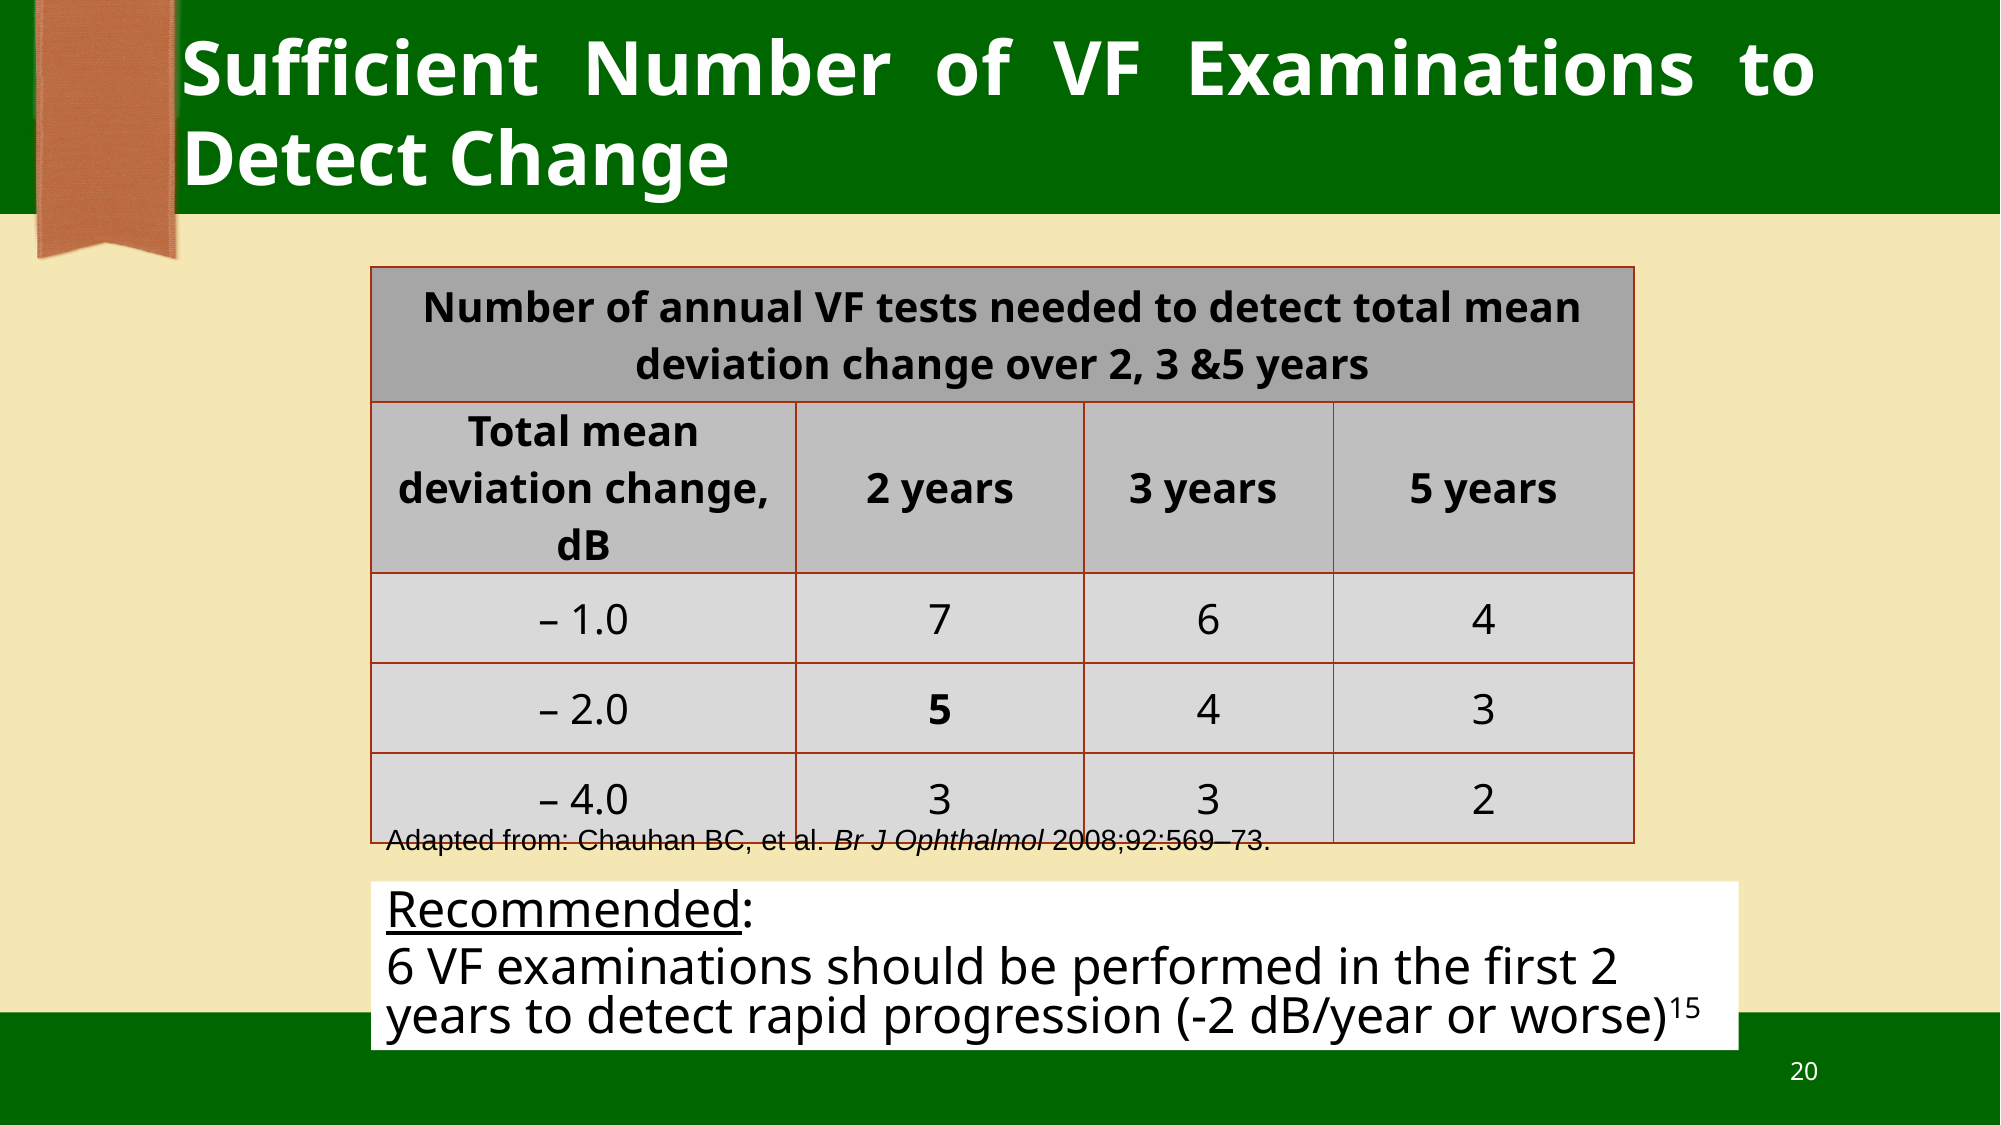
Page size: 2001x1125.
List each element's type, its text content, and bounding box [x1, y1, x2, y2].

table_cell – 2.0 [372, 664, 795, 752]
table_header Number of annual VF tests needed to detect total mean deviation change over 2, 3 &5 years [372, 268, 1633, 401]
table_cell 4 [1334, 574, 1633, 662]
title Sufficient Number of VF Examinations to Detect Change [181, 27, 1819, 208]
slide_number 20 [1518, 1042, 1819, 1103]
table_cell – 4.0 [372, 754, 795, 814]
table_cell 2 [1334, 754, 1633, 842]
table_cell 6 [1085, 574, 1333, 662]
table_cell Total mean deviation change, dB [372, 403, 795, 572]
table_cell 5 [797, 664, 1083, 752]
text_box Adapted from: Chauhan BC, et al. Br J Ophthalmol 2008;92:569–73. [371, 814, 1482, 864]
table_cell 3 years [1085, 403, 1333, 572]
table_cell 2 years [797, 403, 1083, 572]
table_cell 3 [1085, 754, 1333, 814]
table_cell 4 [1085, 664, 1333, 752]
table_cell 3 [797, 754, 1083, 814]
table_cell – 1.0 [372, 574, 795, 662]
table_cell 7 [797, 574, 1083, 662]
table_cell 5 years [1334, 403, 1633, 572]
table_cell 3 [1334, 664, 1633, 752]
text_box Recommended: 6 VF examinations should be performed in the first 2 years to detect rapid progression (-2 dB/year or worse)15 [371, 881, 1739, 1051]
